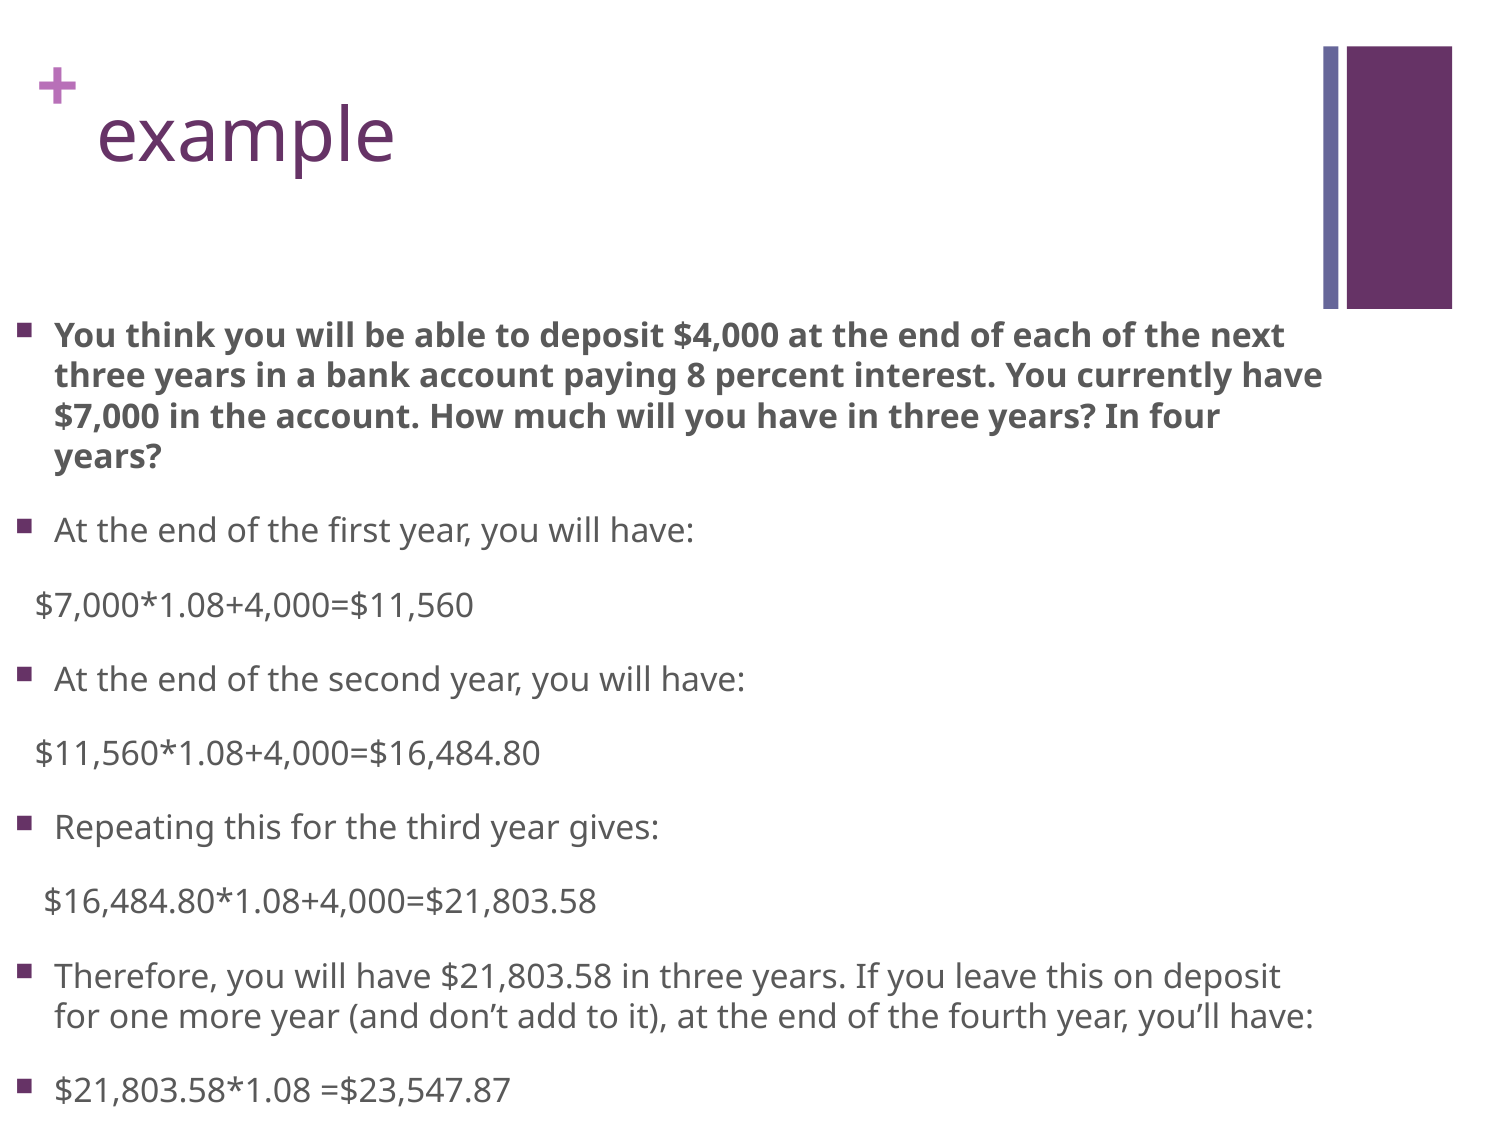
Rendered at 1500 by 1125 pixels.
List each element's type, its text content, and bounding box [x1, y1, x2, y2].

list You think you will be able to deposit $4,000 at the end of each of the next three years in a bank account paying 8 percent interest. You currently have $7,000 in the account. How much will you have in three years? In four years? At the end of the first year, you will have: $7,000*1.08+4,000=$11,560 At the end of the second year, you will have: $11,560*1.08+4,000=$16,484.80 Repeating this for the third year gives: $16,484.80*1.08+4,000=$21,803.58 Therefore, you will have $21,803.58 in three years. If you leave this on deposit for one more year (and don’t add to it), at the end of the fourth year, you’ll have: $21,803.58*1.08 =$23,547.87 [0, 305, 1350, 1125]
title example [81, 79, 1322, 263]
